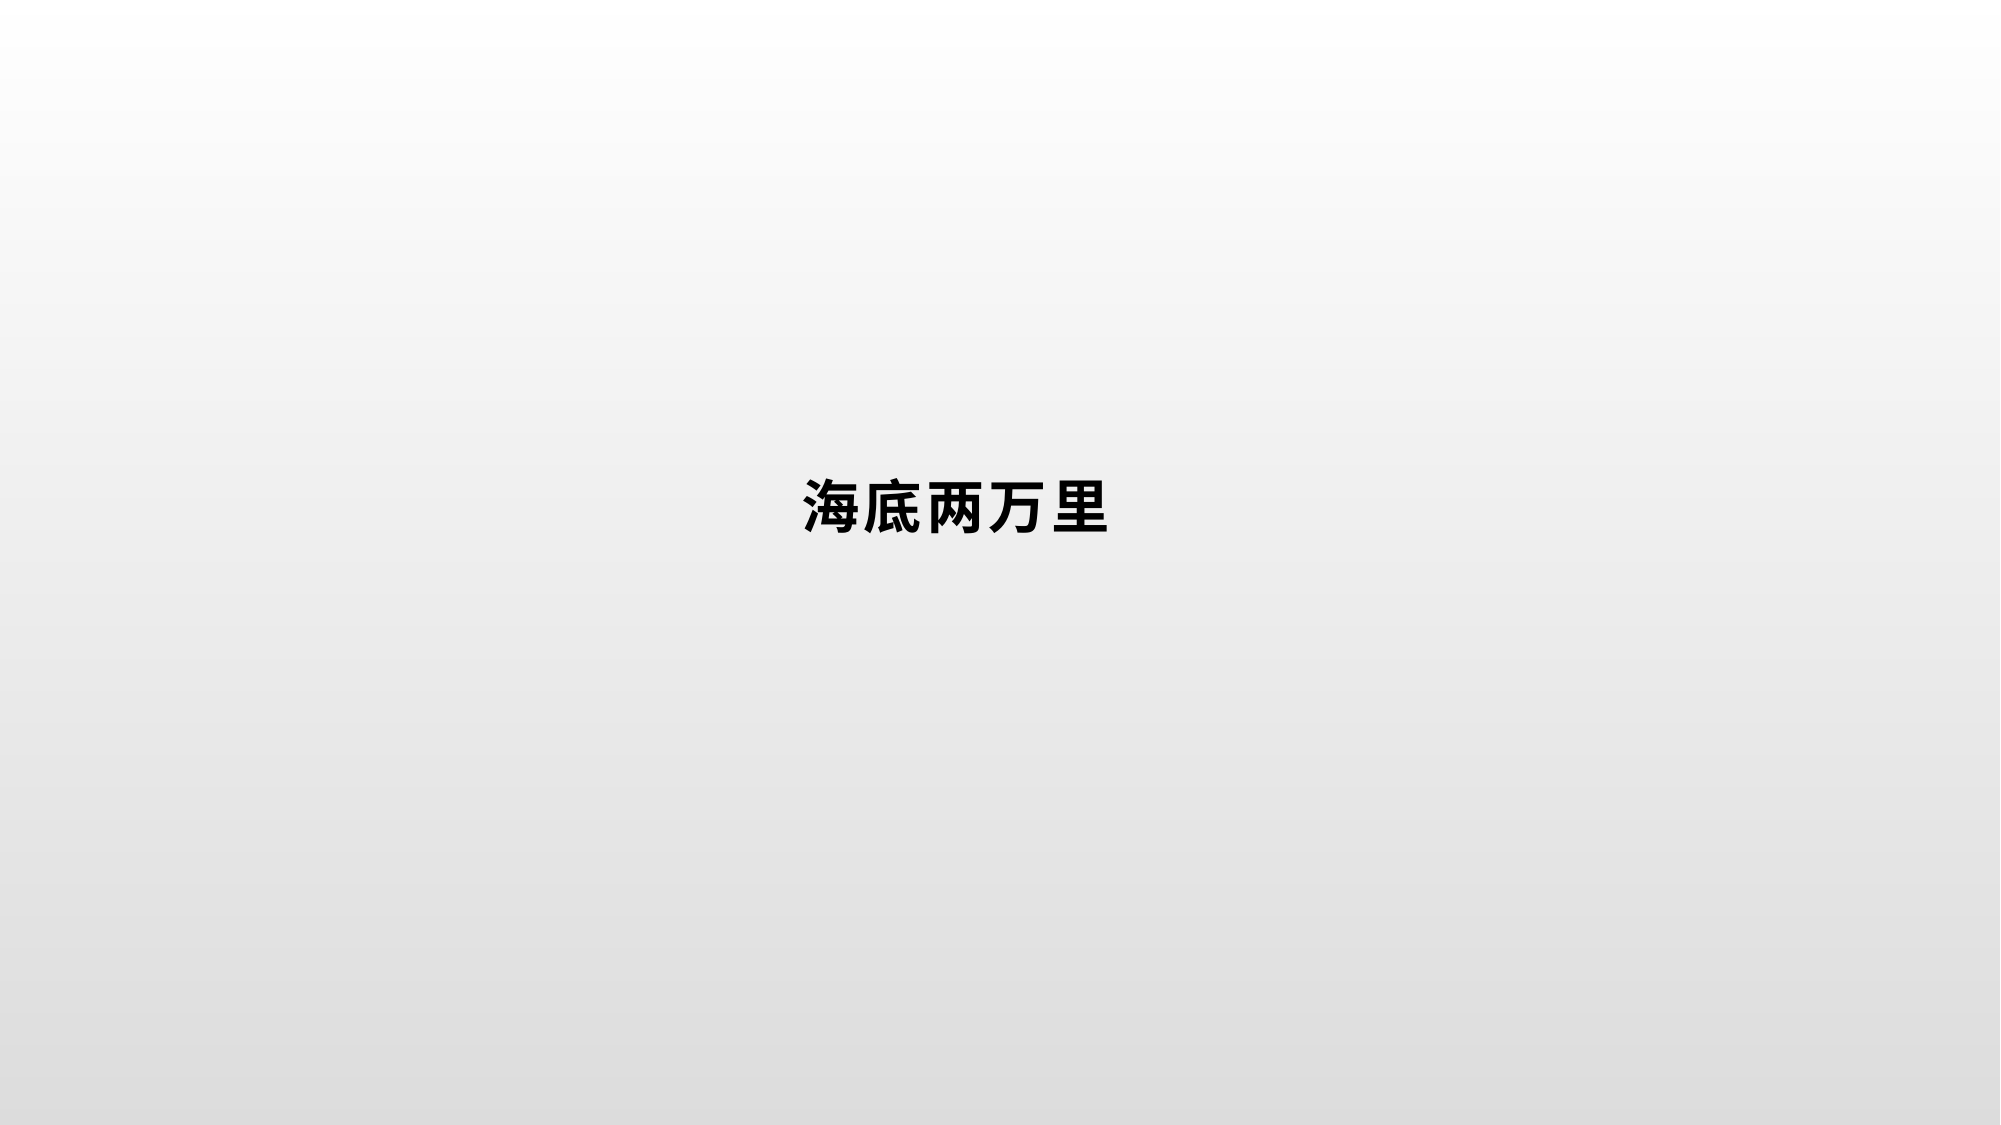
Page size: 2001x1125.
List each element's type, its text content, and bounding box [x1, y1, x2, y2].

title 海底两万里 [785, 441, 1194, 570]
